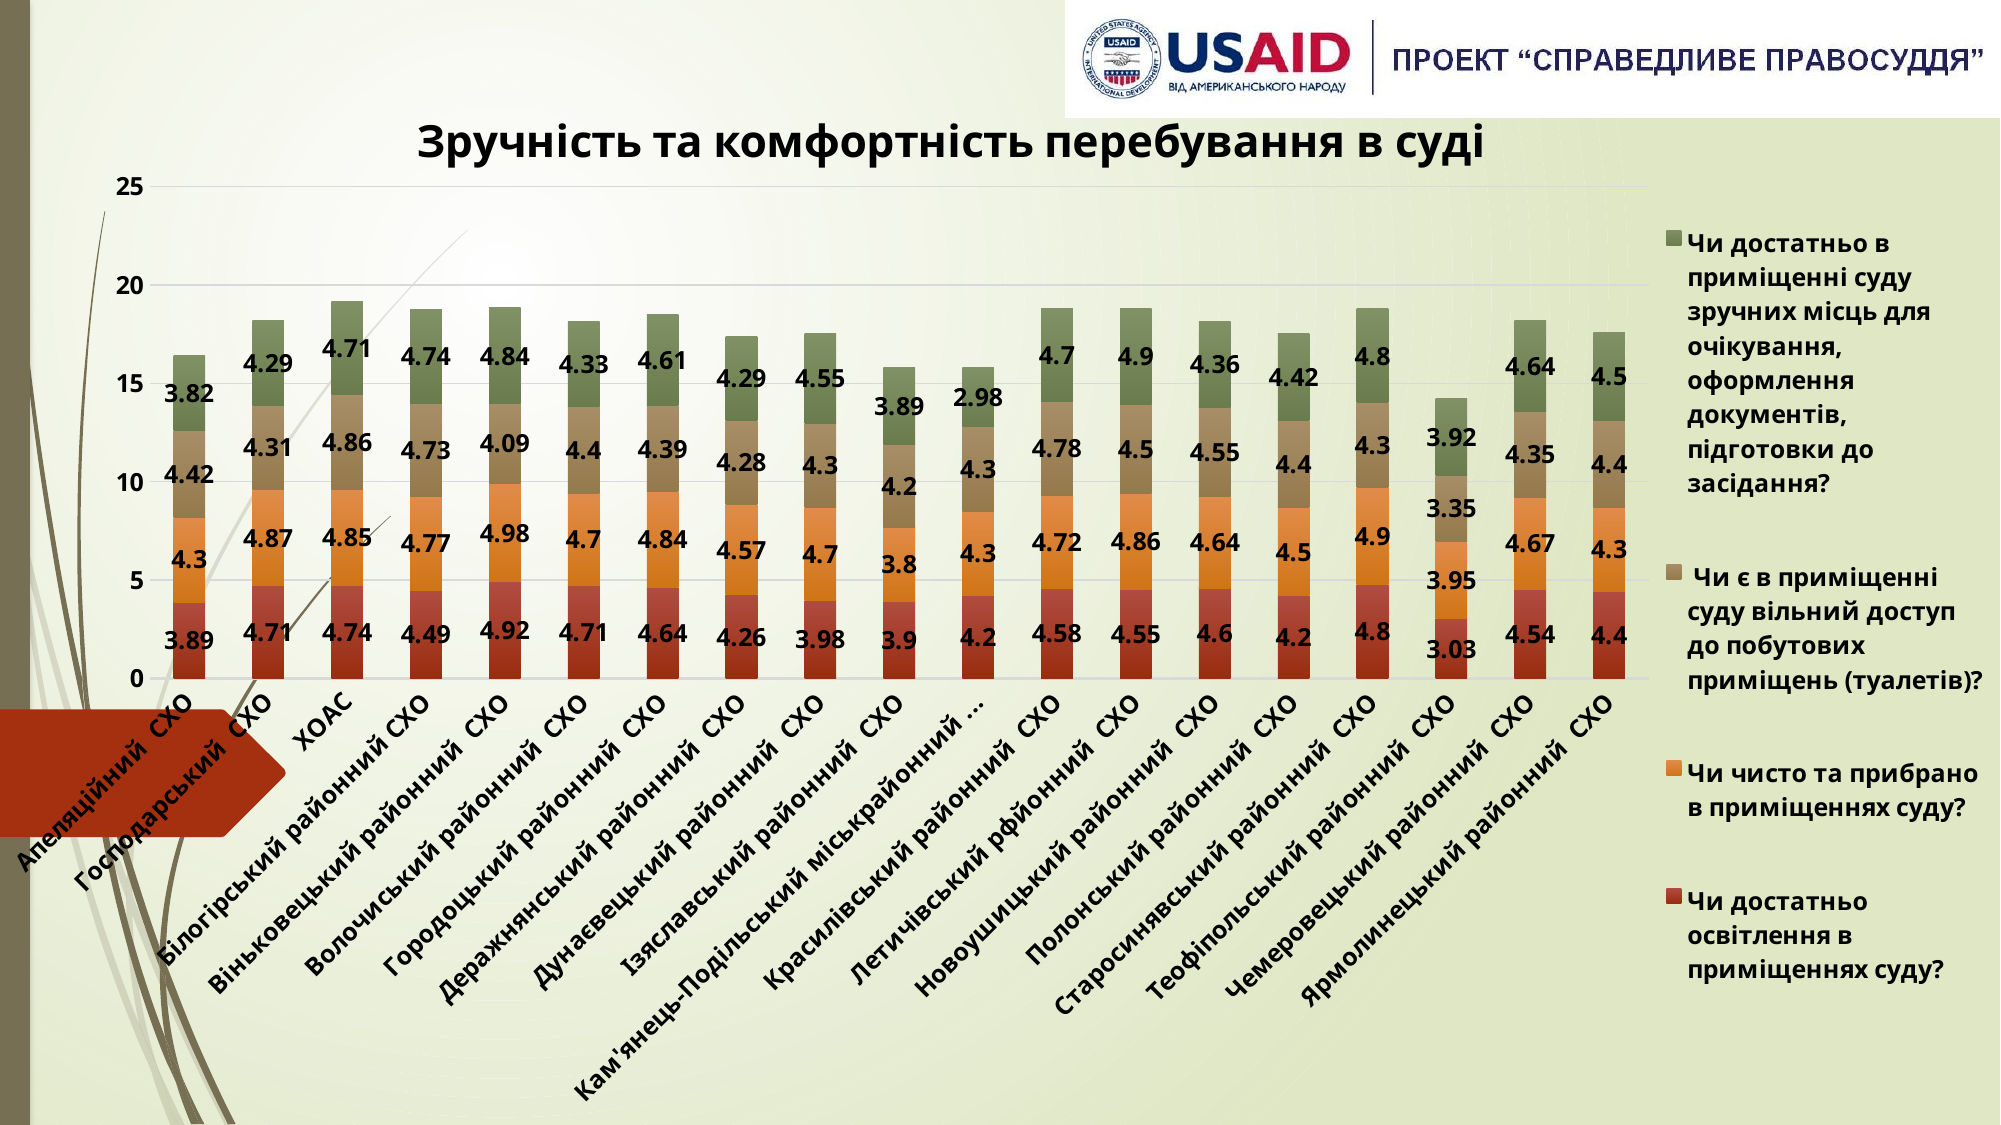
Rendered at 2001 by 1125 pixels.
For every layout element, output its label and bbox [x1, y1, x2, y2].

picture [1065, 0, 2000, 87]
chart [0, 87, 2000, 1125]
